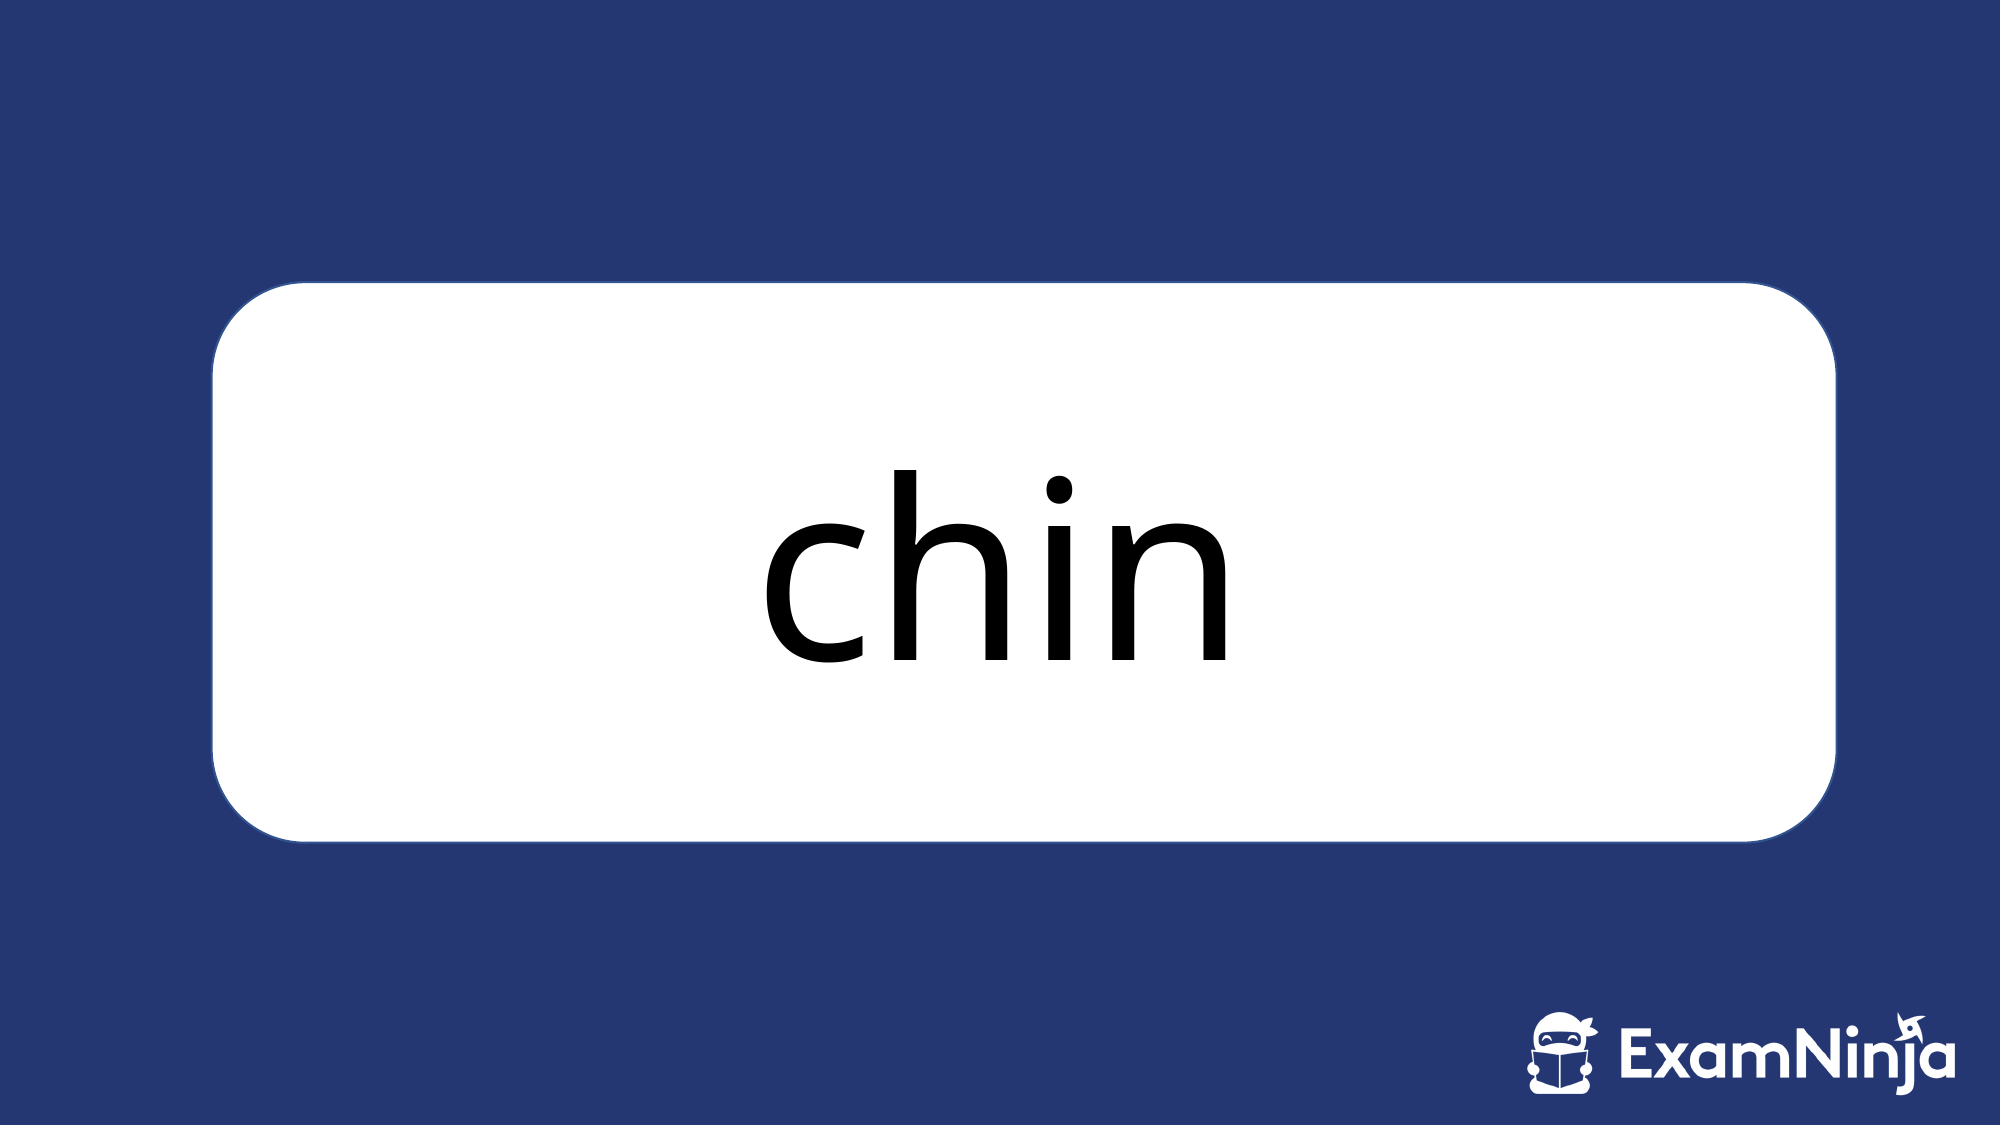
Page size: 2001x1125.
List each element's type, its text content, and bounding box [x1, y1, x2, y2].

picture [1501, 1003, 1979, 1102]
text_box [210, 281, 1838, 403]
text_box chin [143, 403, 1857, 719]
text_box [210, 719, 1838, 844]
